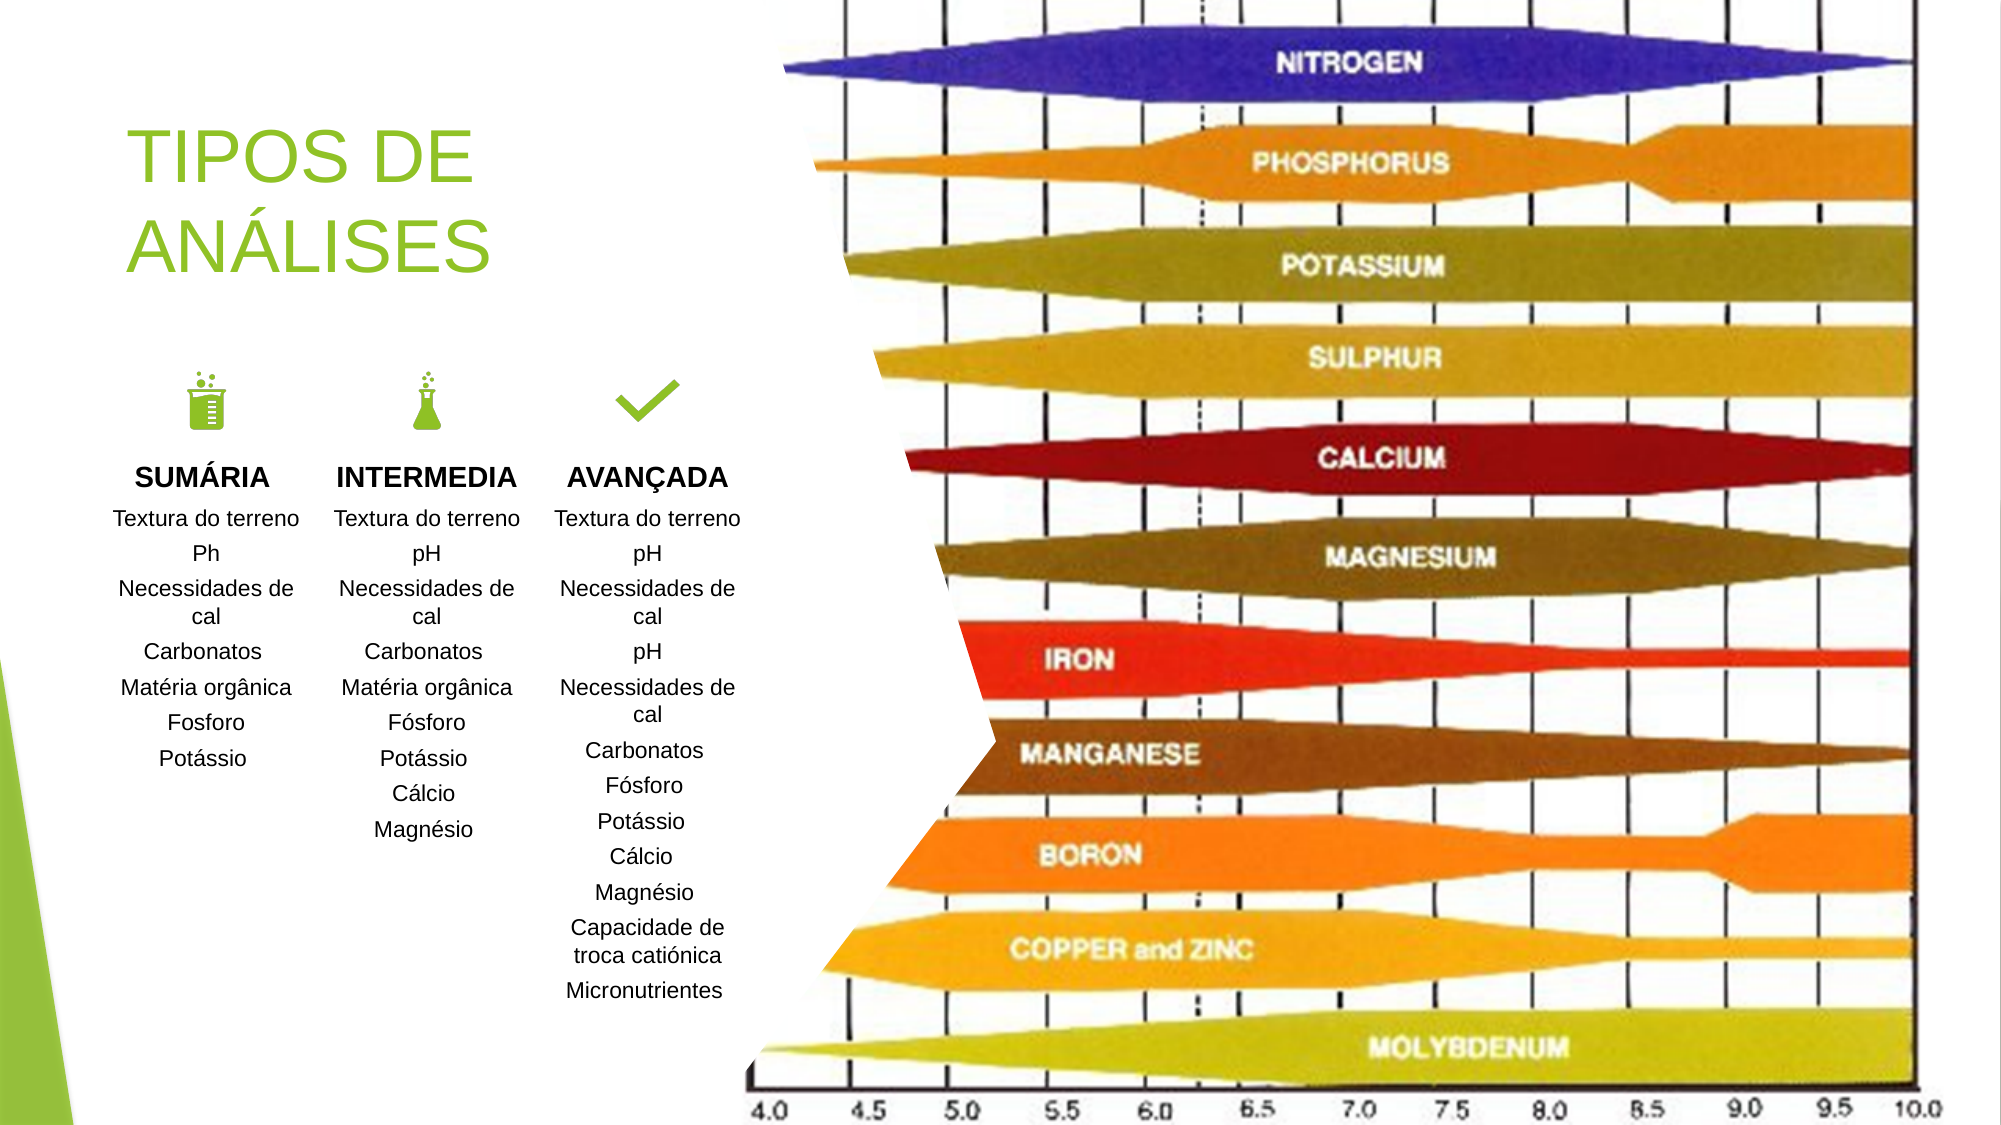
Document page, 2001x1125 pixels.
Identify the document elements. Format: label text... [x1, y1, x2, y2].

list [110, 353, 744, 992]
picture [699, 0, 2000, 1125]
title TIPOS DE ANÁLISES [111, 99, 695, 317]
